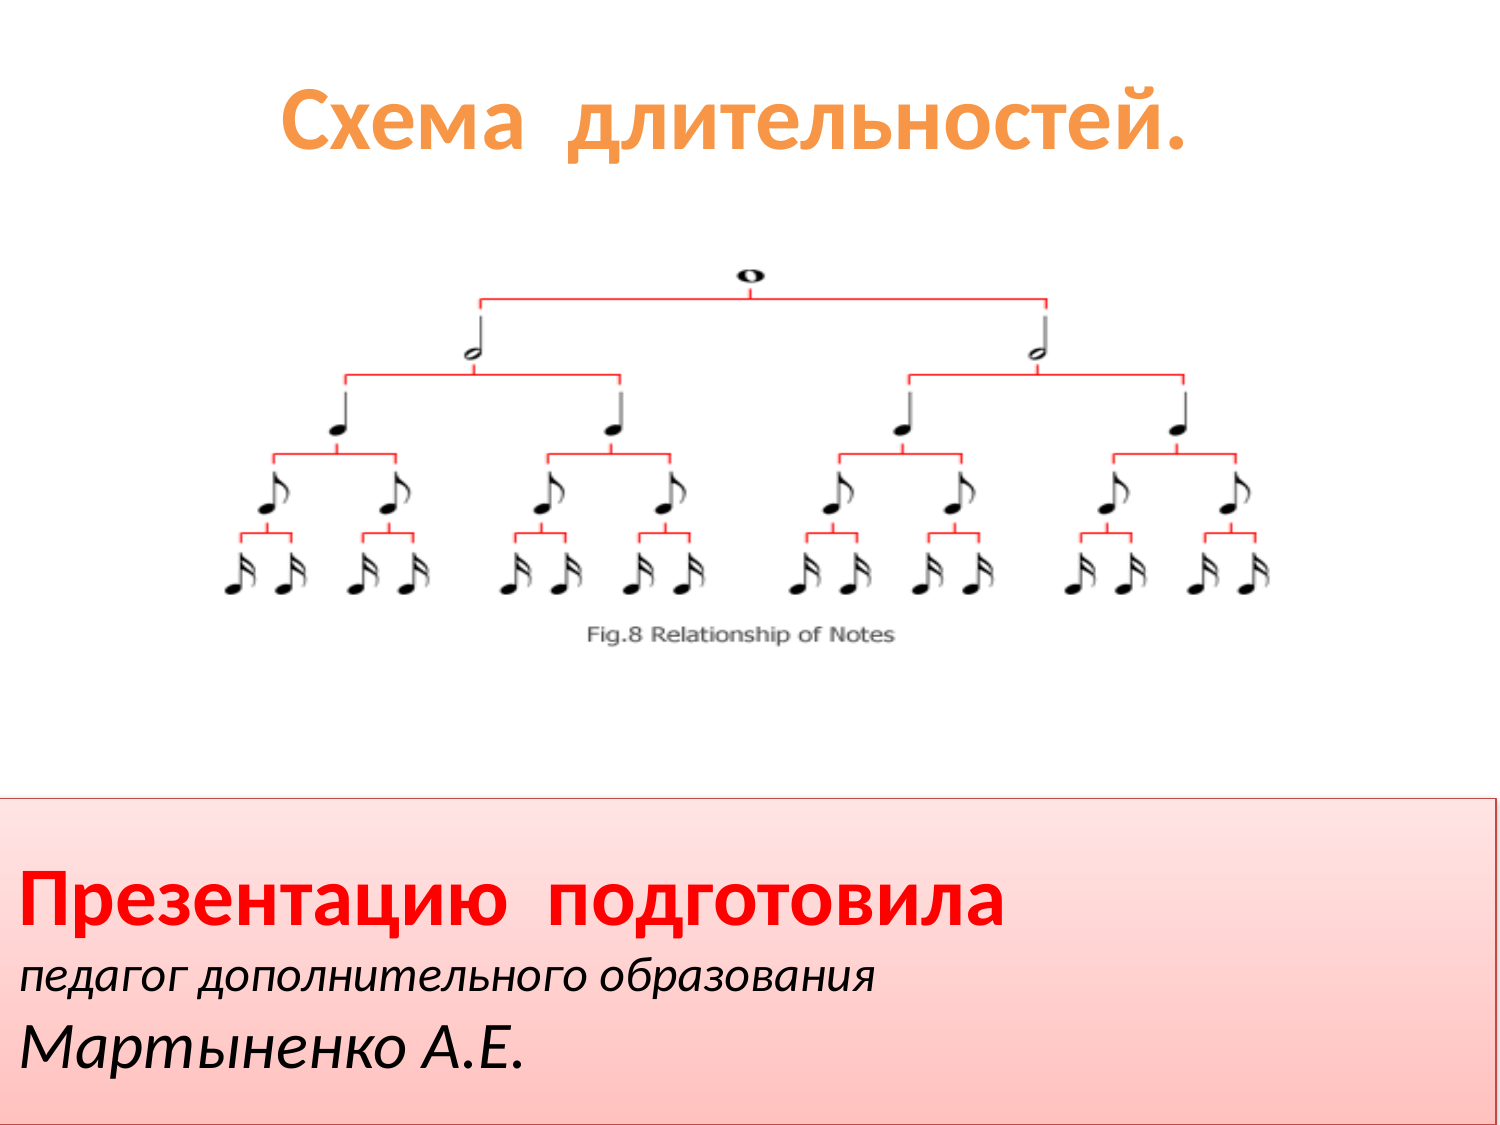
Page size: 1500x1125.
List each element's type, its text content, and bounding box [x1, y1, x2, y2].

text_box Презентацию подготовила педагог дополнительного образования Мартыненко А.Е. [0, 798, 1497, 1125]
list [206, 243, 1294, 670]
title Схема длительностей. [71, 19, 1421, 207]
